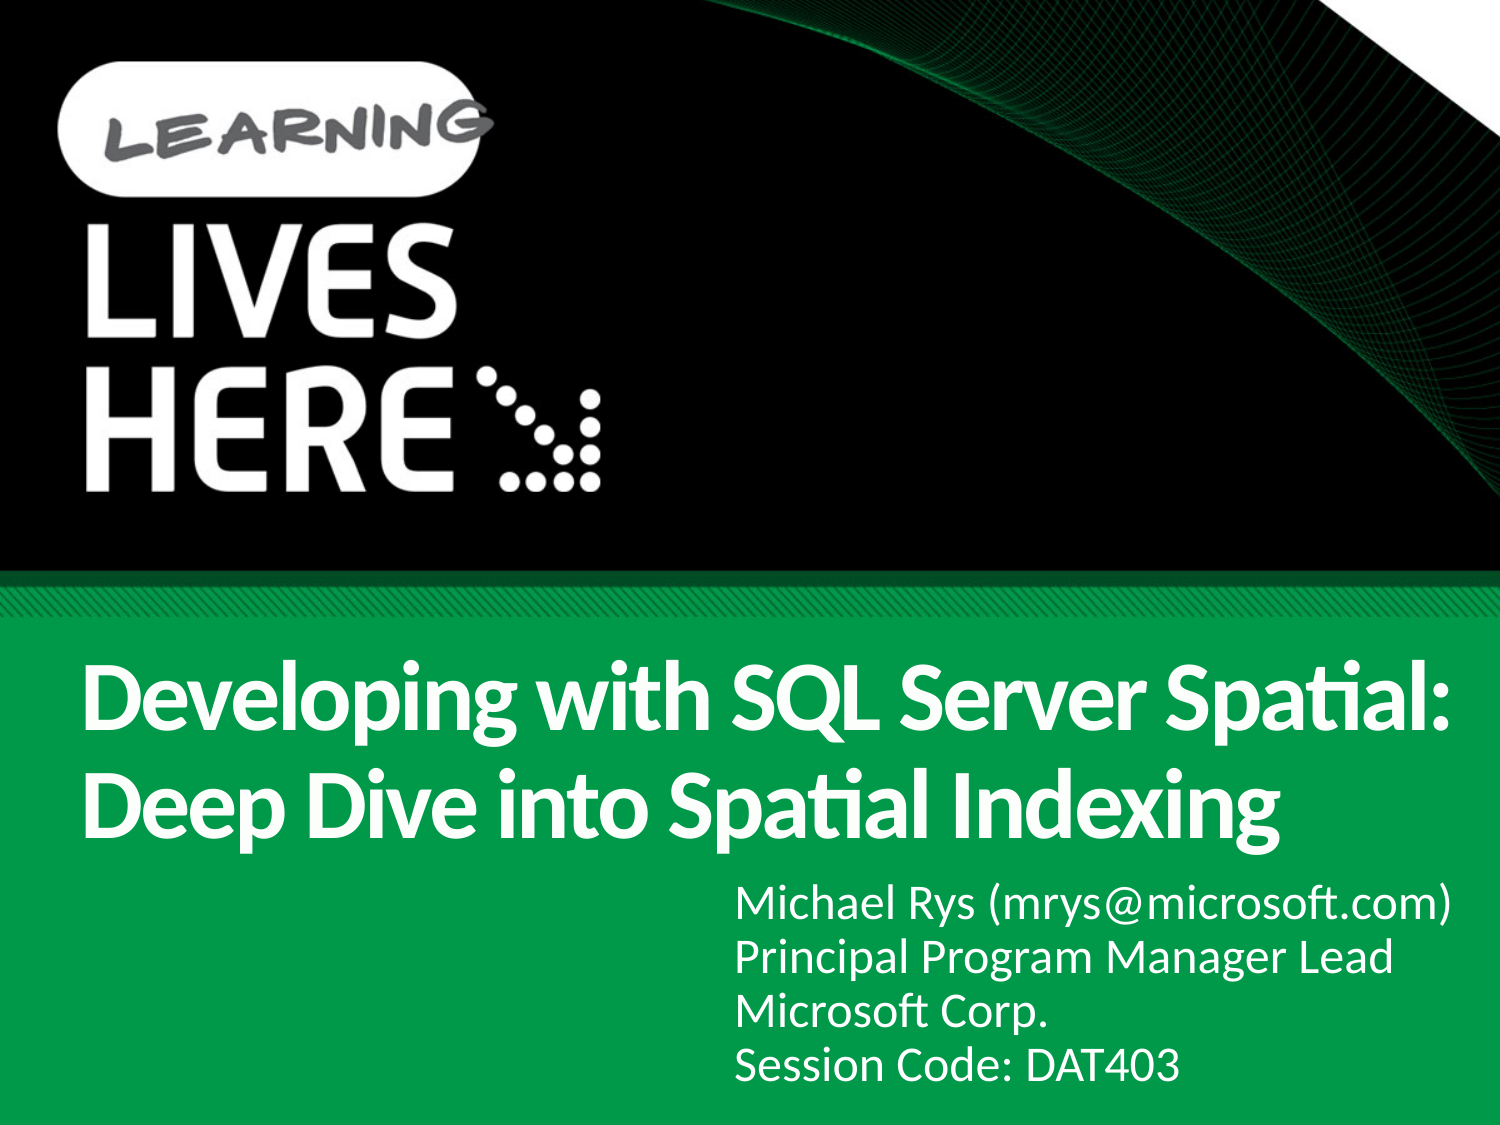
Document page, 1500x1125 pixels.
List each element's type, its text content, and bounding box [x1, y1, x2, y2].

subtitle Michael Rys (mrys@microsoft.com) Principal Program Manager Lead Microsoft Corp. Session Code: DAT403 [734, 876, 1463, 952]
picture [0, 0, 1500, 1125]
title Developing with SQL Server Spatial: Deep Dive into Spatial Indexing [80, 644, 1468, 864]
